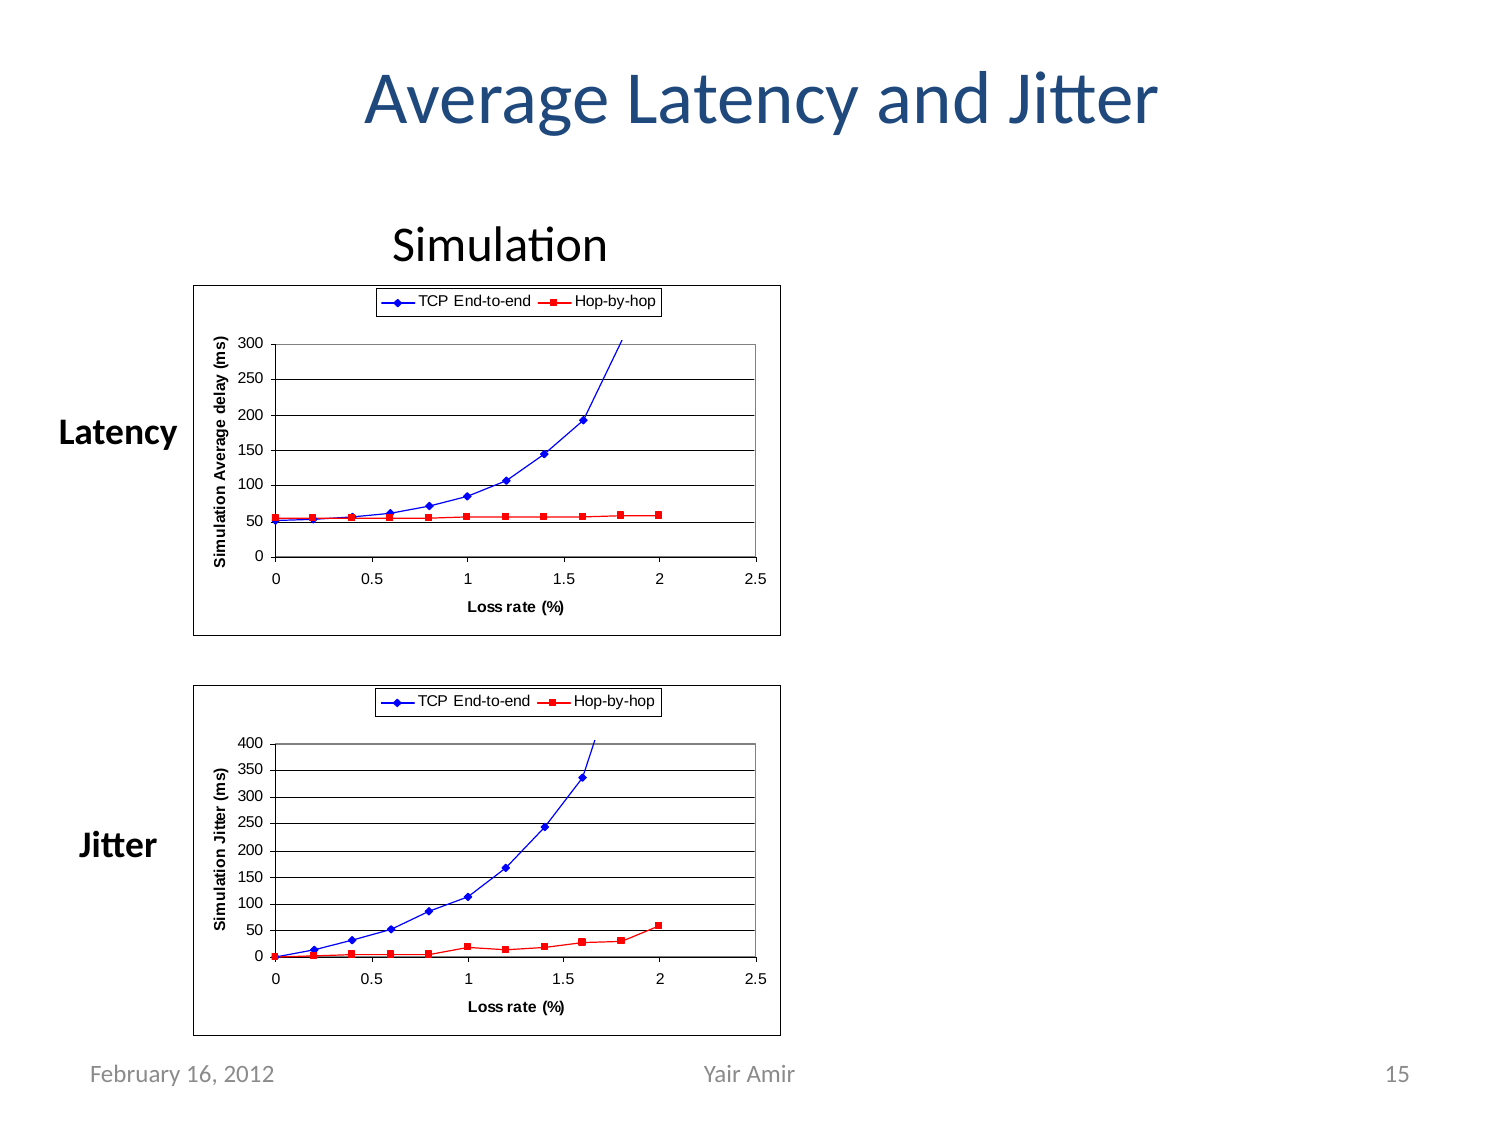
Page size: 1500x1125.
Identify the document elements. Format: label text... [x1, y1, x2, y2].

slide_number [75, 1042, 425, 1103]
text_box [187, 278, 788, 642]
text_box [187, 678, 788, 1042]
footer Yair Amir [512, 1042, 988, 1103]
slide_number 15 [1074, 1042, 1425, 1103]
text_box Simulation [187, 216, 813, 279]
text_box Jitter [64, 812, 173, 873]
title Average Latency and Jitter [125, 24, 1400, 163]
text_box Latency [43, 399, 182, 460]
